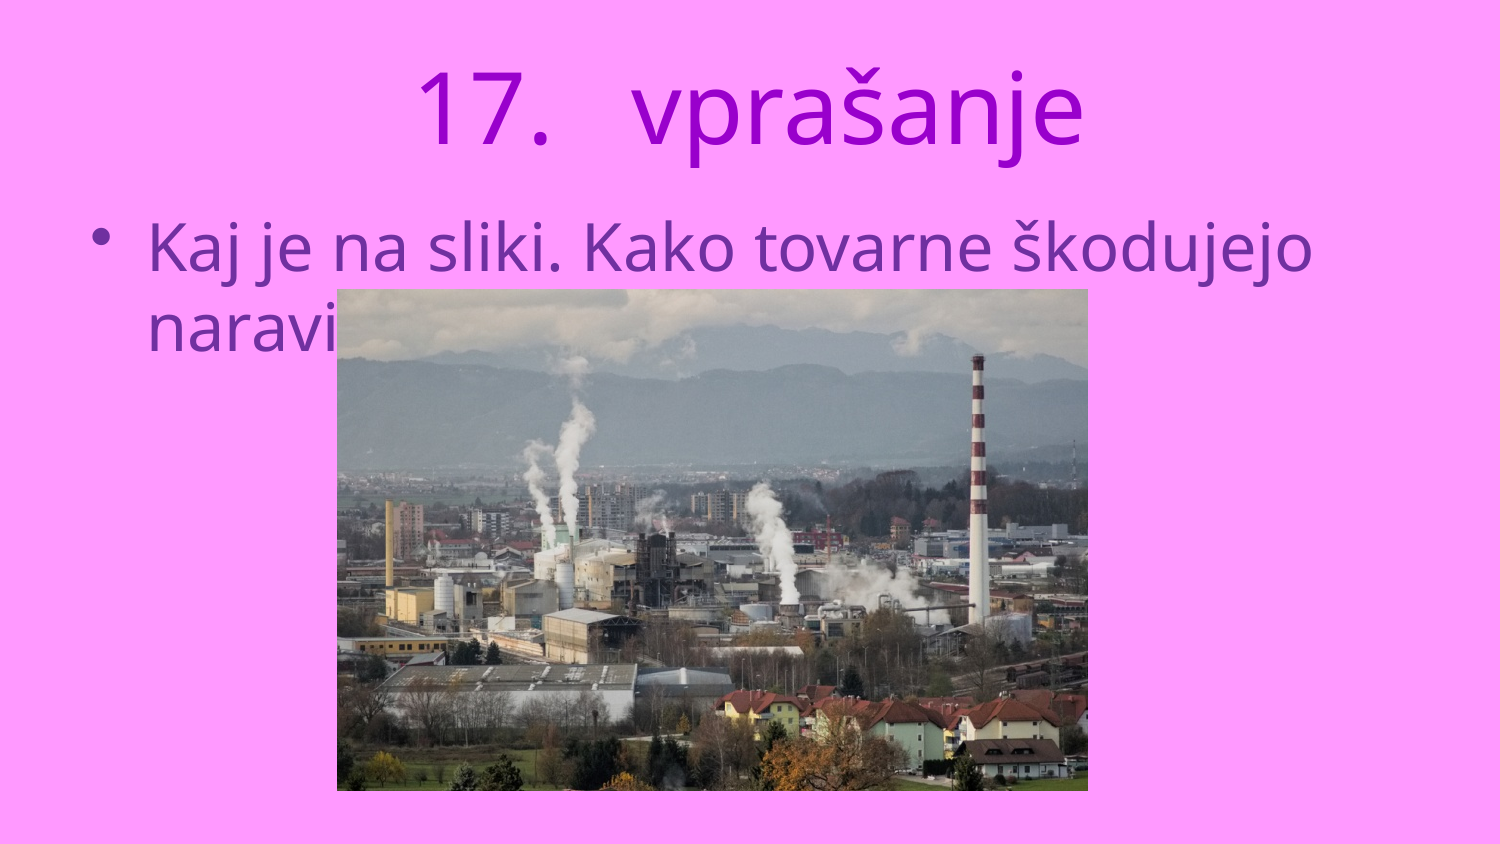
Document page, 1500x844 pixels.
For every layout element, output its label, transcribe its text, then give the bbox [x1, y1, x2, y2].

list Kaj je na sliki. Kako tovarne škodujejo naravi? [74, 196, 1426, 754]
picture [337, 289, 1088, 791]
title 17. vprašanje [74, 33, 1426, 175]
